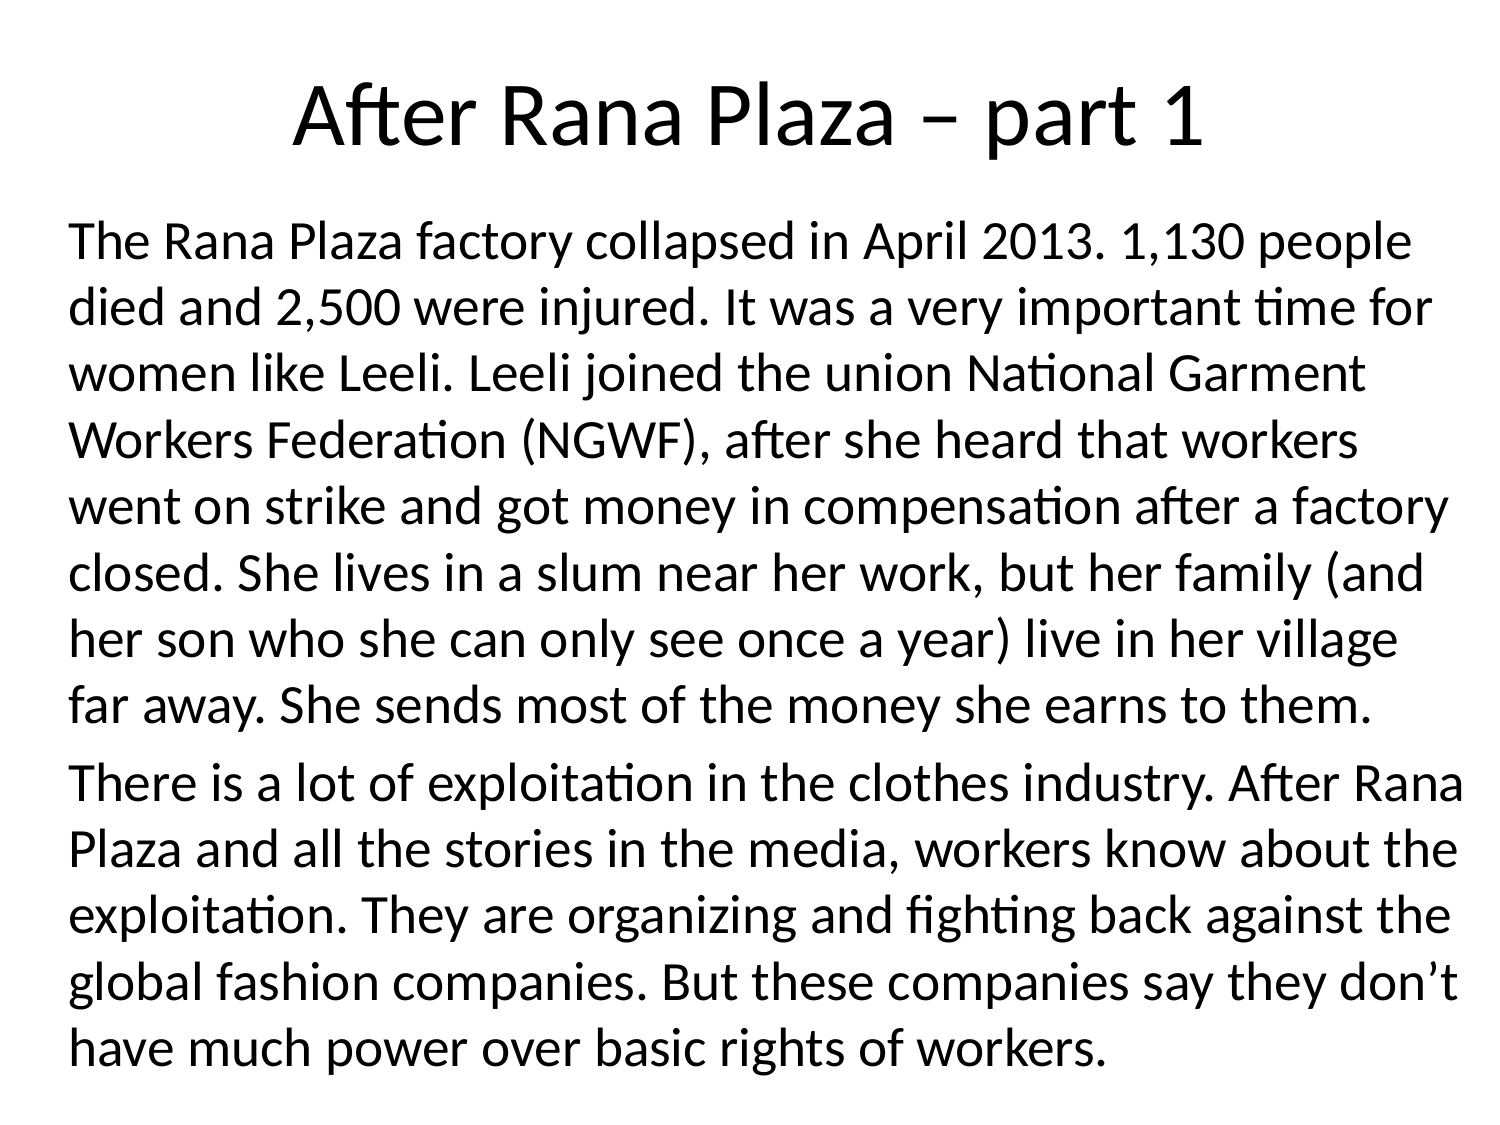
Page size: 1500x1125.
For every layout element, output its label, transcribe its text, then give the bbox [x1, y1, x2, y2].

title After Rana Plaza – part 1 [75, 45, 1425, 173]
list The Rana Plaza factory collapsed in April 2013. 1,130 people died and 2,500 were injured. It was a very important time for women like Leeli. Leeli joined the union National Garment Workers Federation (NGWF), after she heard that workers went on strike and got money in compensation after a factory closed. She lives in a slum near her work, but her family (and her son who she can only see once a year) live in her village far away. She sends most of the money she earns to them. There is a lot of exploitation in the clothes industry. After Rana Plaza and all the stories in the media, workers know about the exploitation. They are organizing and fighting back against the global fashion companies. But these companies say they don’t have much power over basic rights of workers. [53, 196, 1483, 1106]
